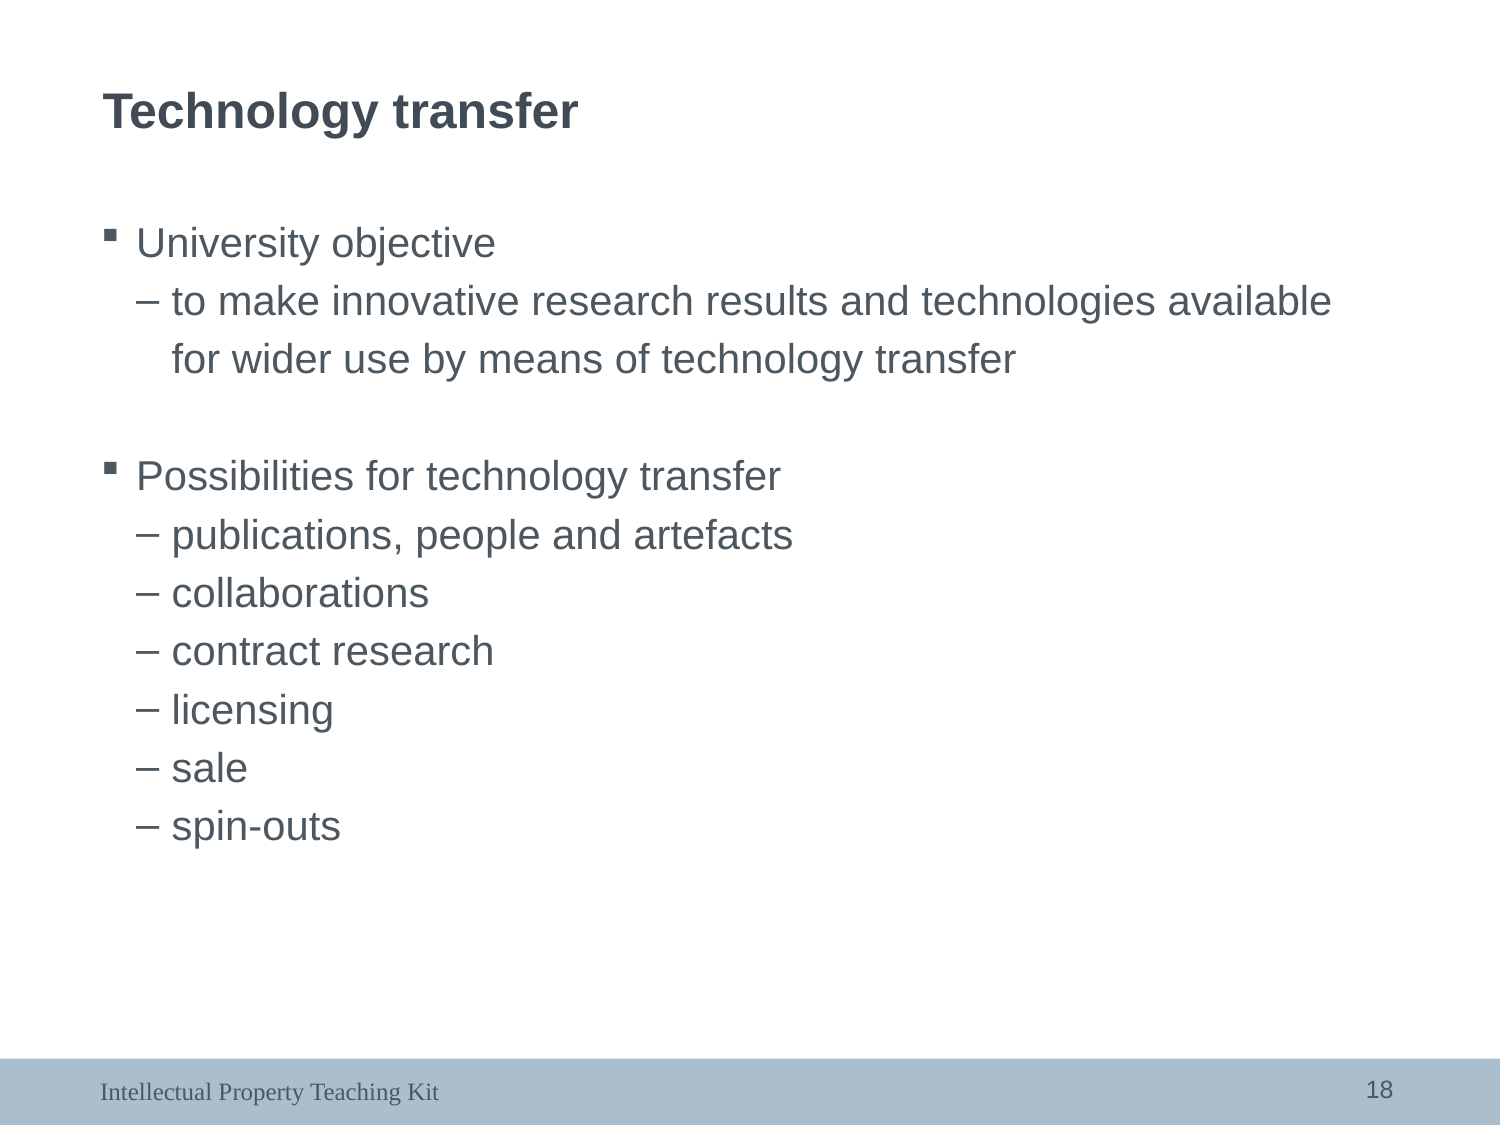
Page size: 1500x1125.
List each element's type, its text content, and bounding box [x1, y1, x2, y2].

footer Intellectual Property Teaching Kit [100, 1074, 988, 1125]
text_box University objective to make innovative research results and technologies available for wider use by means of technology transfer Possibilities for technology transfer publications, people and artefacts collaborations contract research licensing sale spin-outs [85, 199, 1380, 767]
title Technology transfer [87, 70, 1388, 201]
text_box 18 [1269, 1070, 1394, 1106]
